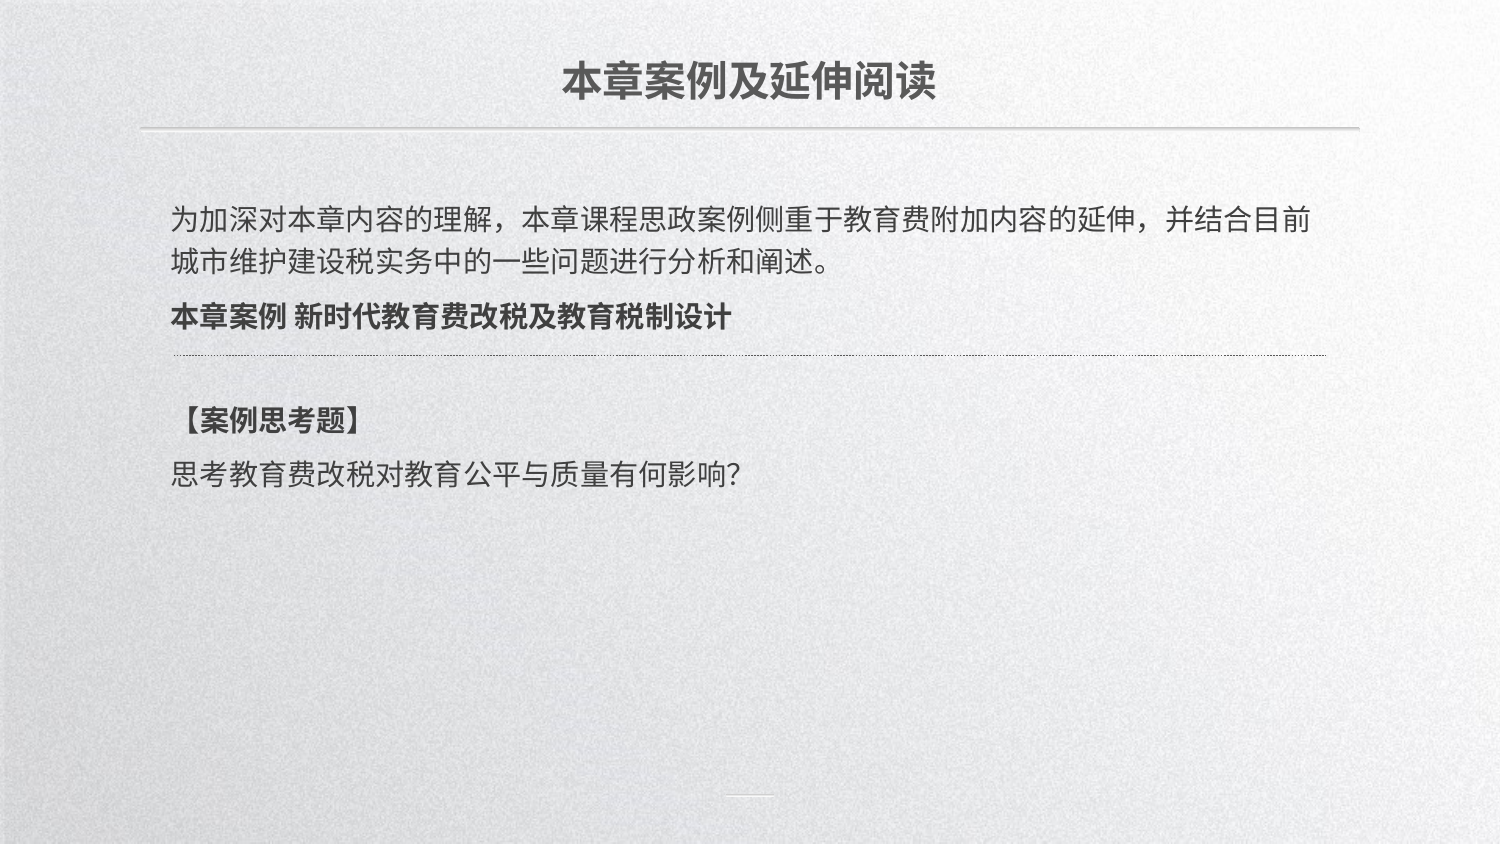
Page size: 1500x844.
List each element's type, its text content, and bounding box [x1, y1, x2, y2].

text_box 本章案例及延伸阅读 [459, 49, 1038, 111]
picture [0, 0, 1500, 844]
text_box 为加深对本章内容的理解，本章课程思政案例侧重于教育费附加内容的延伸，并结合目前城市维护建设税实务中的一些问题进行分析和阐述。 本章案例 新时代教育费改税及教育税制设计 [159, 188, 1341, 339]
text_box 【案例思考题】 思考教育费改税对教育公平与质量有何影响？ [159, 389, 1341, 498]
